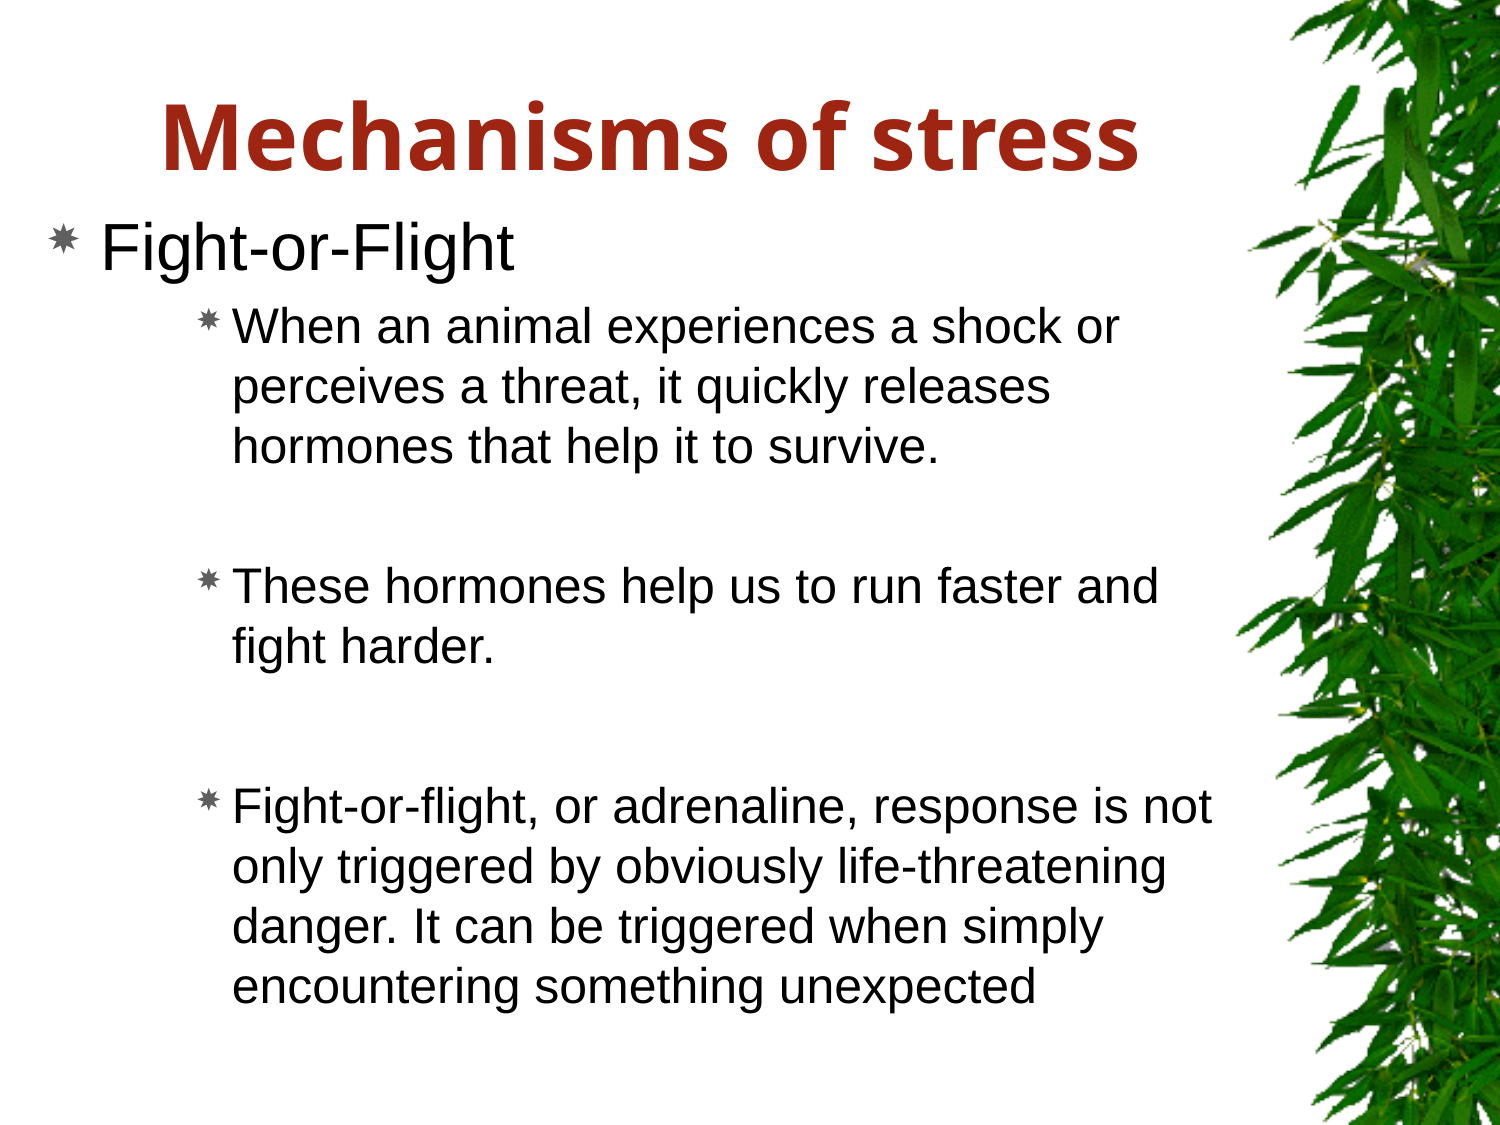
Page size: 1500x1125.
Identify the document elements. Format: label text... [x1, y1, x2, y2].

picture [1206, 0, 1500, 1125]
list Fight-or-Flight When an animal experiences a shock or perceives a threat, it quickly releases hormones that help it to survive. These hormones help us to run faster and fight harder. Fight-or-flight, or adrenaline, response is not only triggered by obviously life-threatening danger. It can be triggered when simply encountering something unexpected [29, 196, 1268, 1012]
title Mechanisms of stress [37, 52, 1263, 196]
